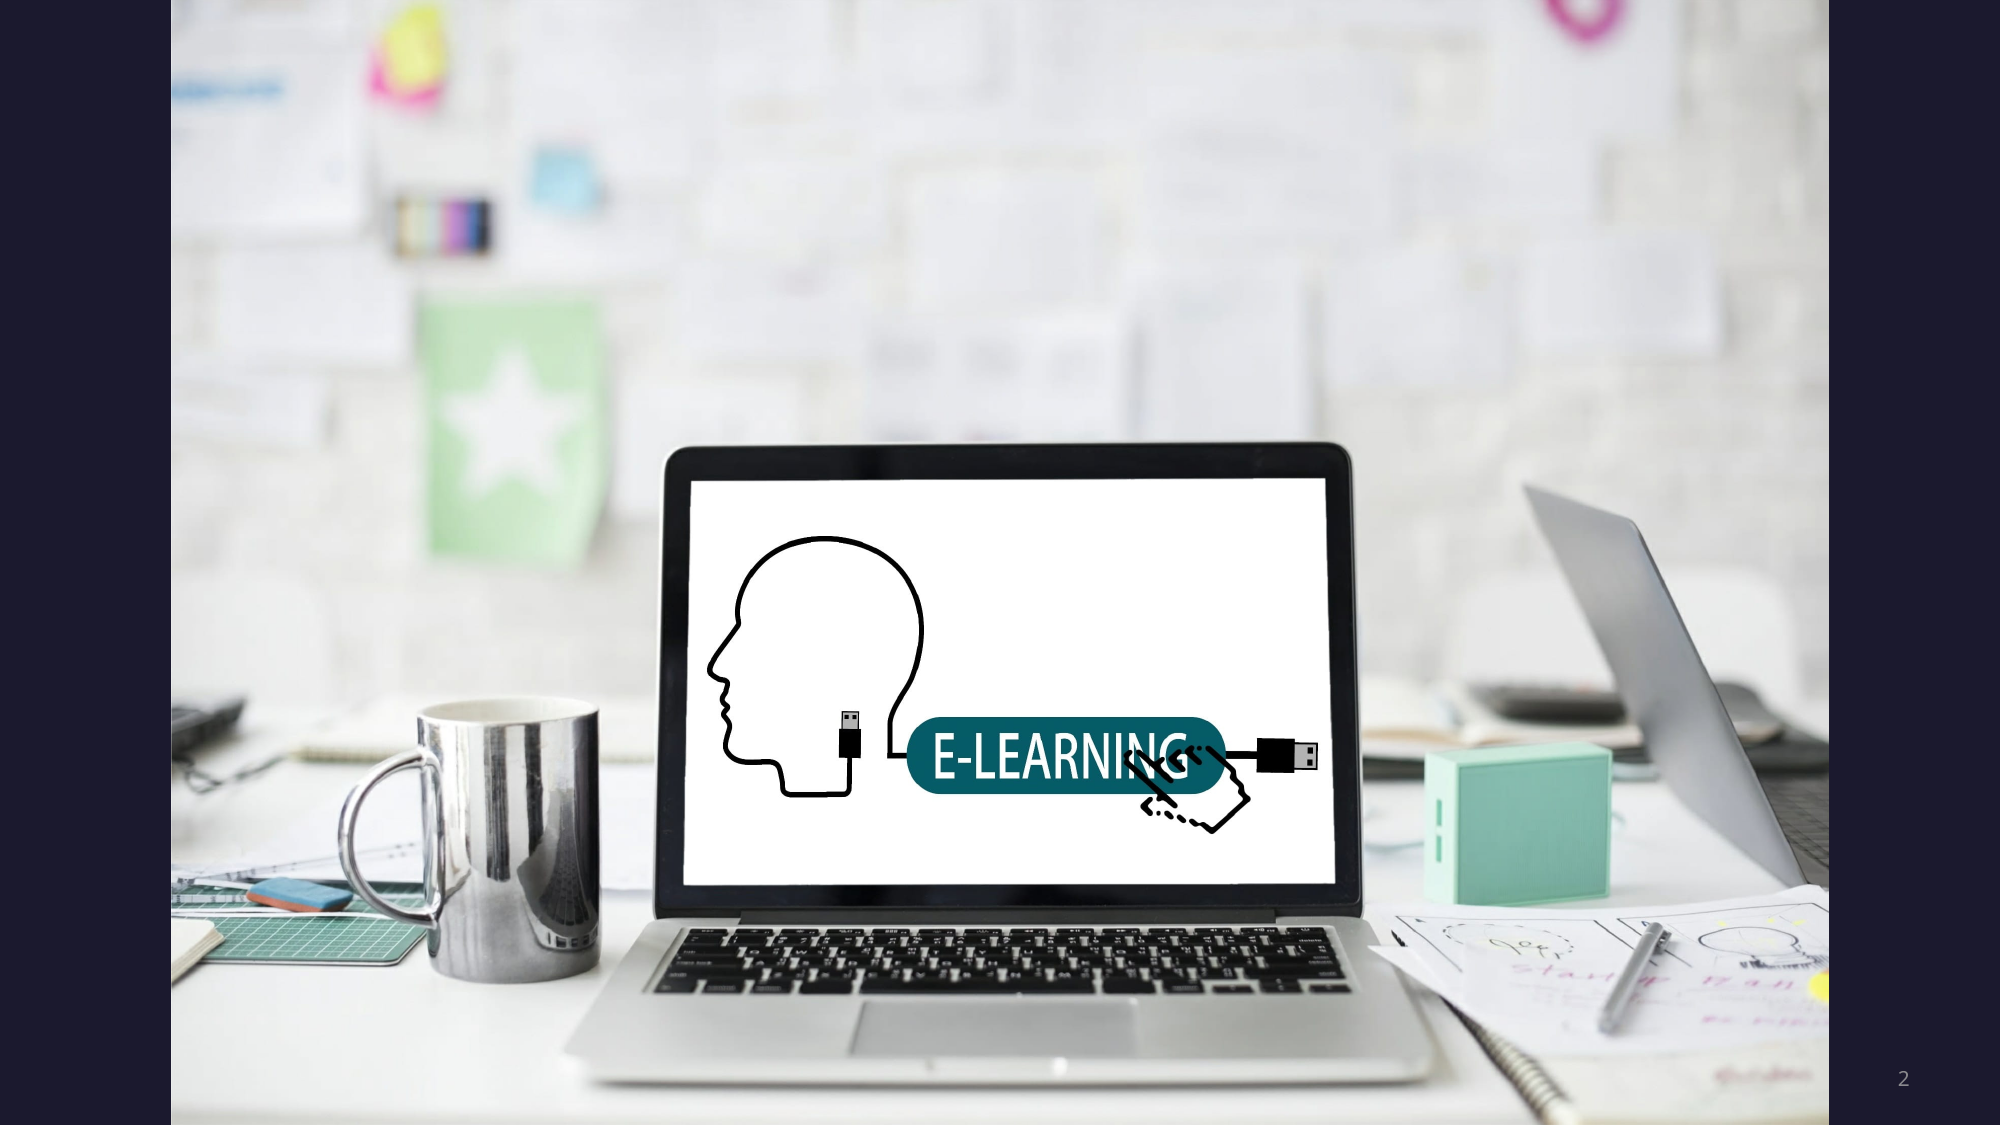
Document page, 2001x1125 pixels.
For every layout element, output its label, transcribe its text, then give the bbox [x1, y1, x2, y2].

picture [170, 0, 1829, 1125]
slide_number 2 [1829, 1067, 1910, 1093]
